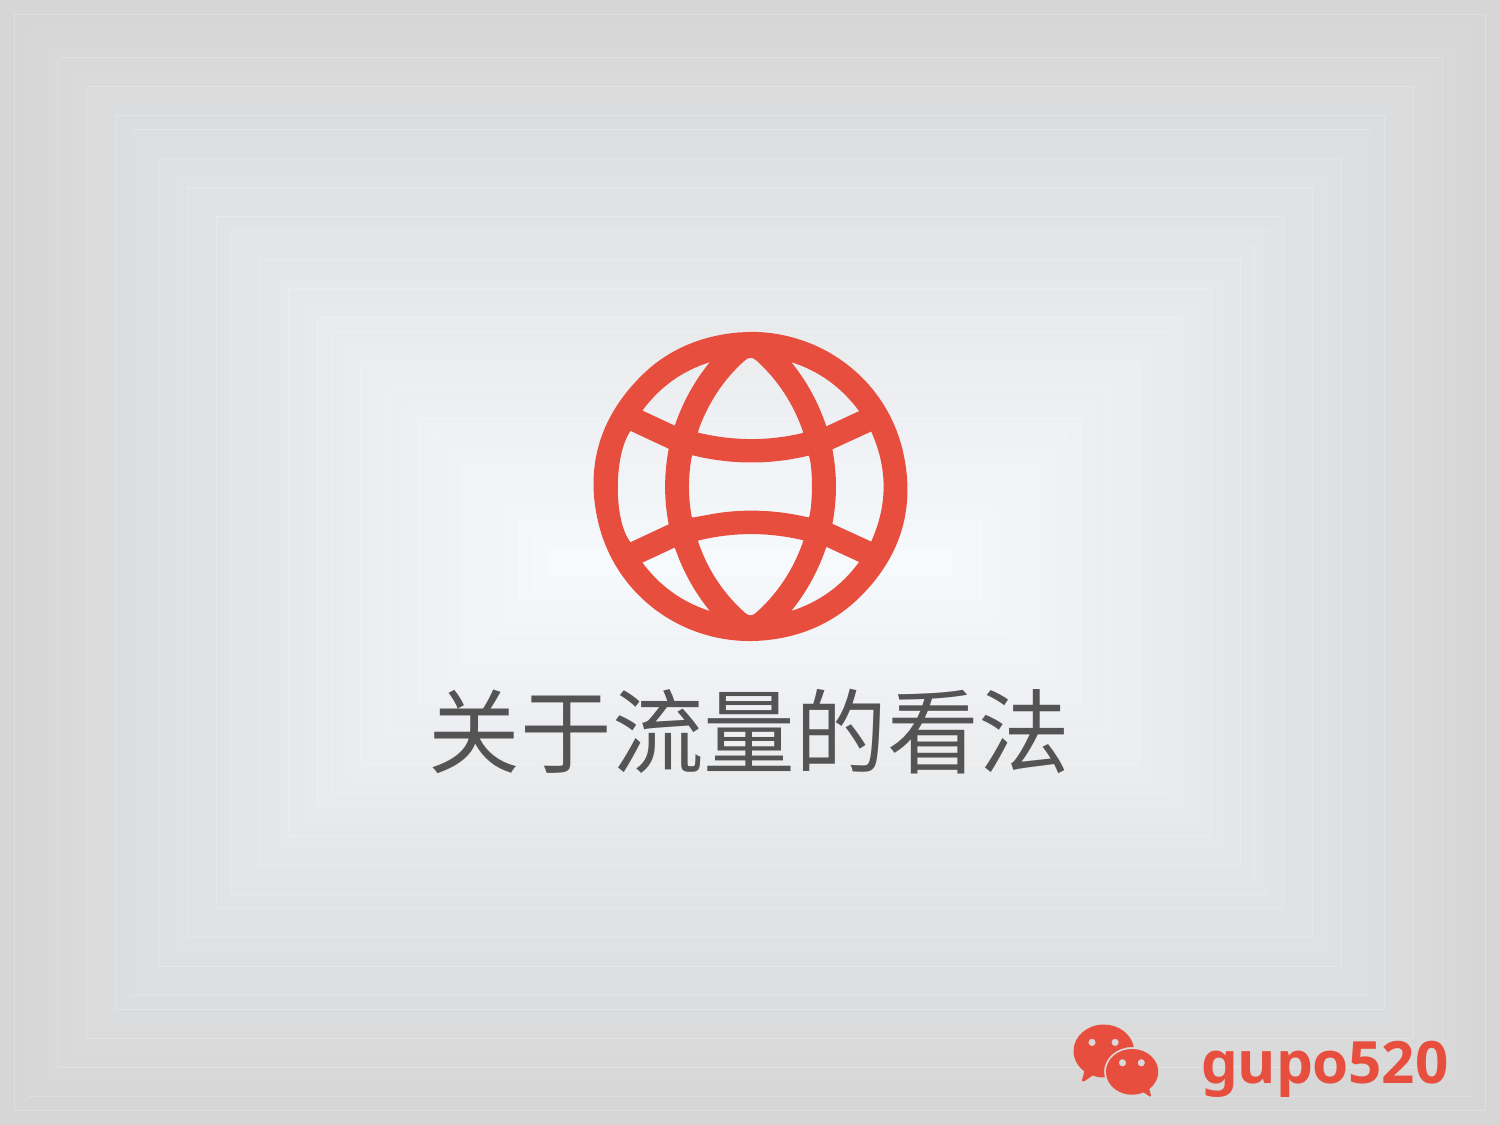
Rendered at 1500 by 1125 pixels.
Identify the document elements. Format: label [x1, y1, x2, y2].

text_box [1073, 1018, 1473, 1104]
text_box [410, 331, 1090, 794]
